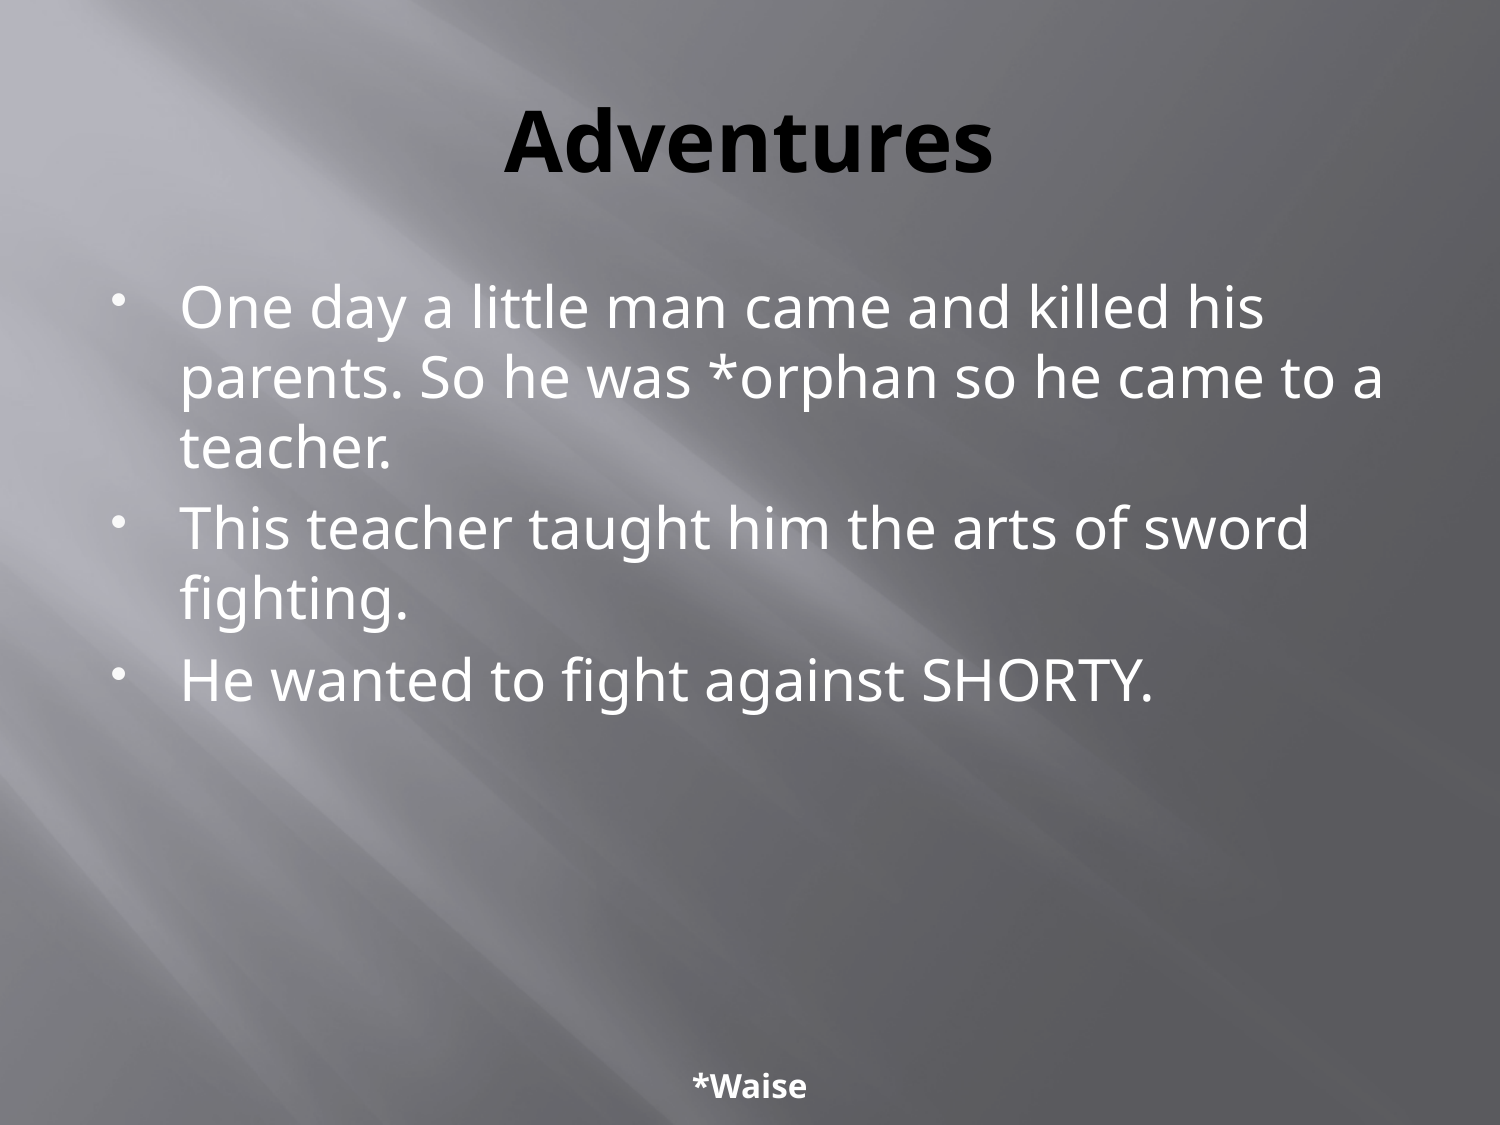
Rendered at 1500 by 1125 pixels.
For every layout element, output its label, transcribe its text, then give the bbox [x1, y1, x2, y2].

list One day a little man came and killed his parents. So he was *orphan so he came to a teacher. This teacher taught him the arts of sword fighting. He wanted to fight against SHORTY. [75, 262, 1425, 1035]
title Adventures [75, 45, 1425, 233]
footer *Waise [512, 1052, 988, 1113]
